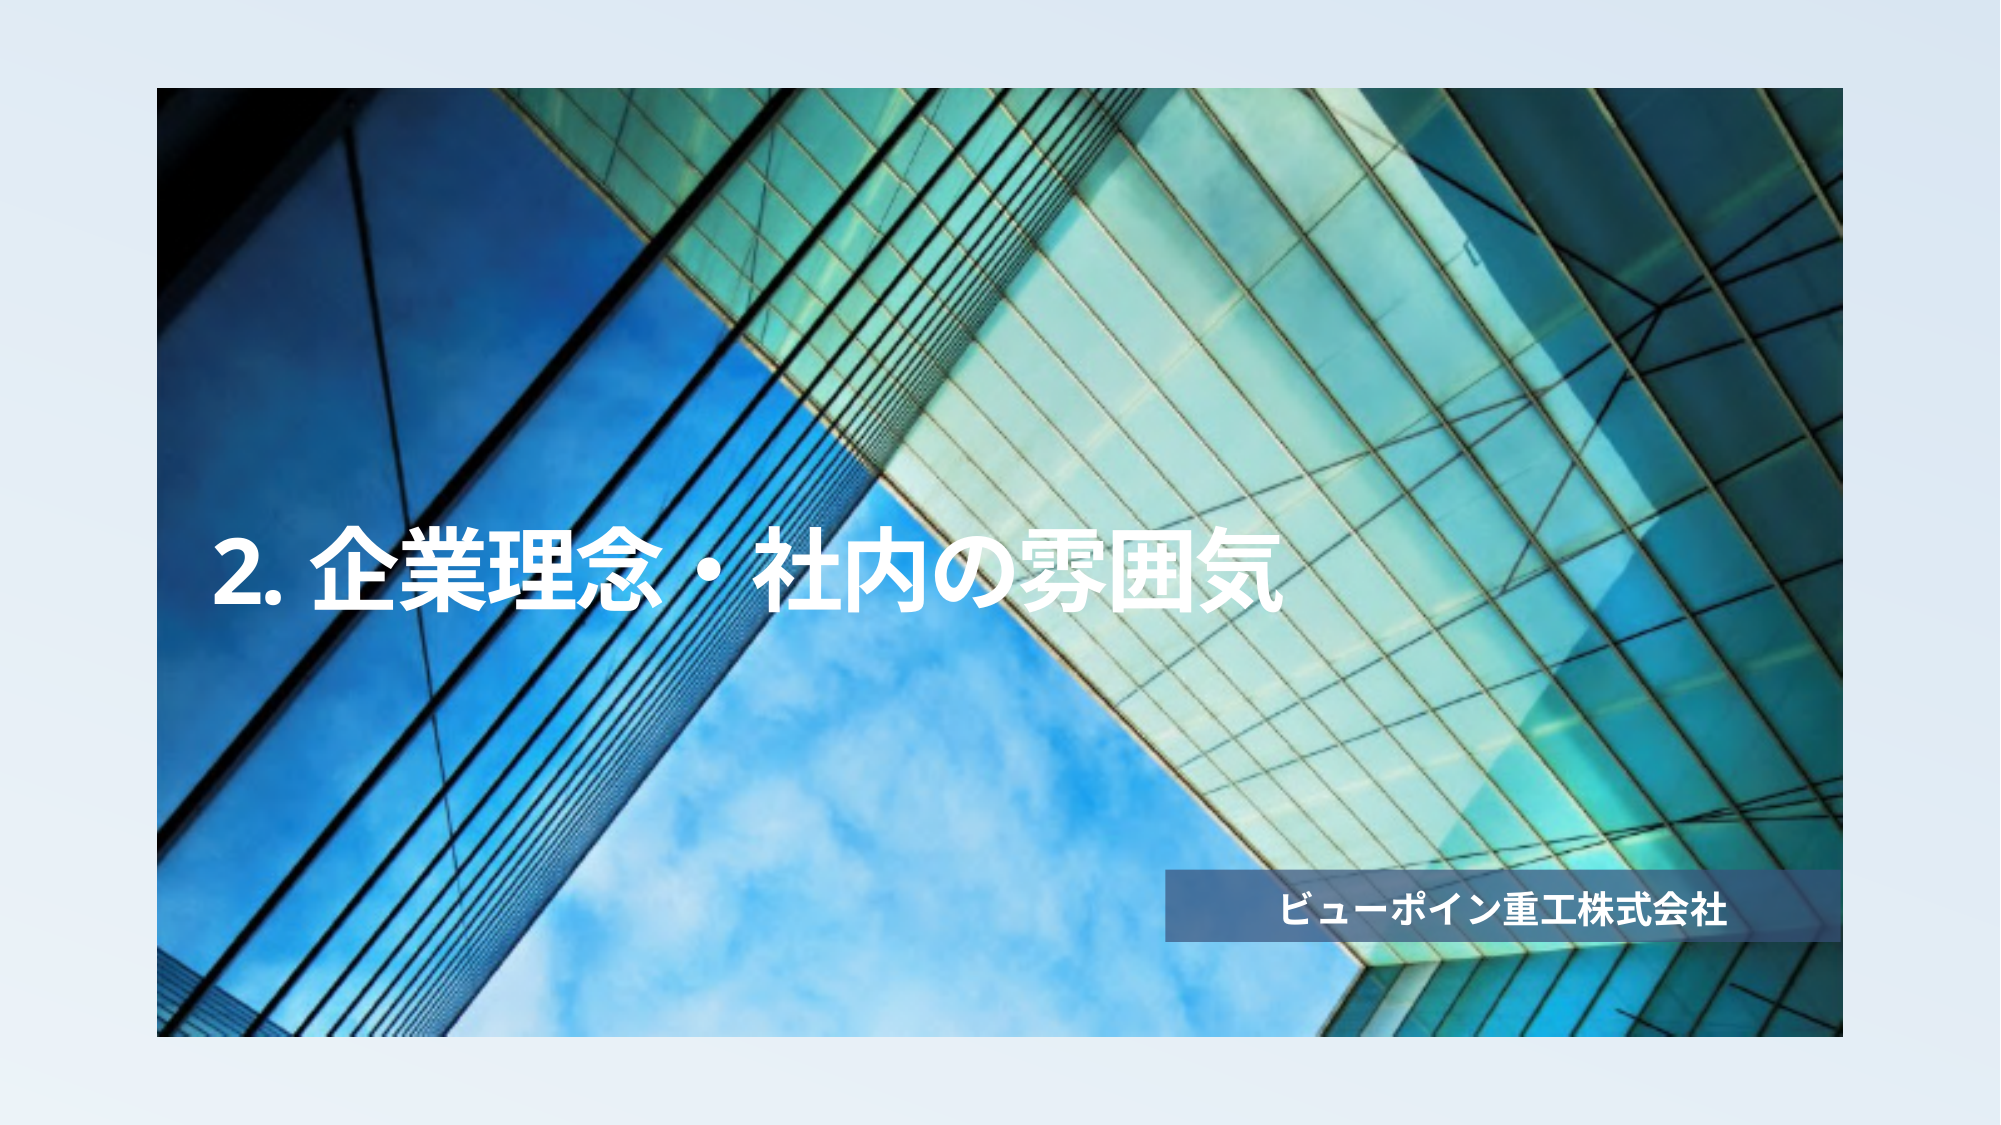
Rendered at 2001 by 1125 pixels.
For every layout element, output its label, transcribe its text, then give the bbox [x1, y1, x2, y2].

title 2.企業理念・社内の雰囲気 [196, 491, 1804, 665]
list ビューポイン重工株式会社 [1165, 869, 1841, 942]
picture [157, 88, 1843, 1037]
